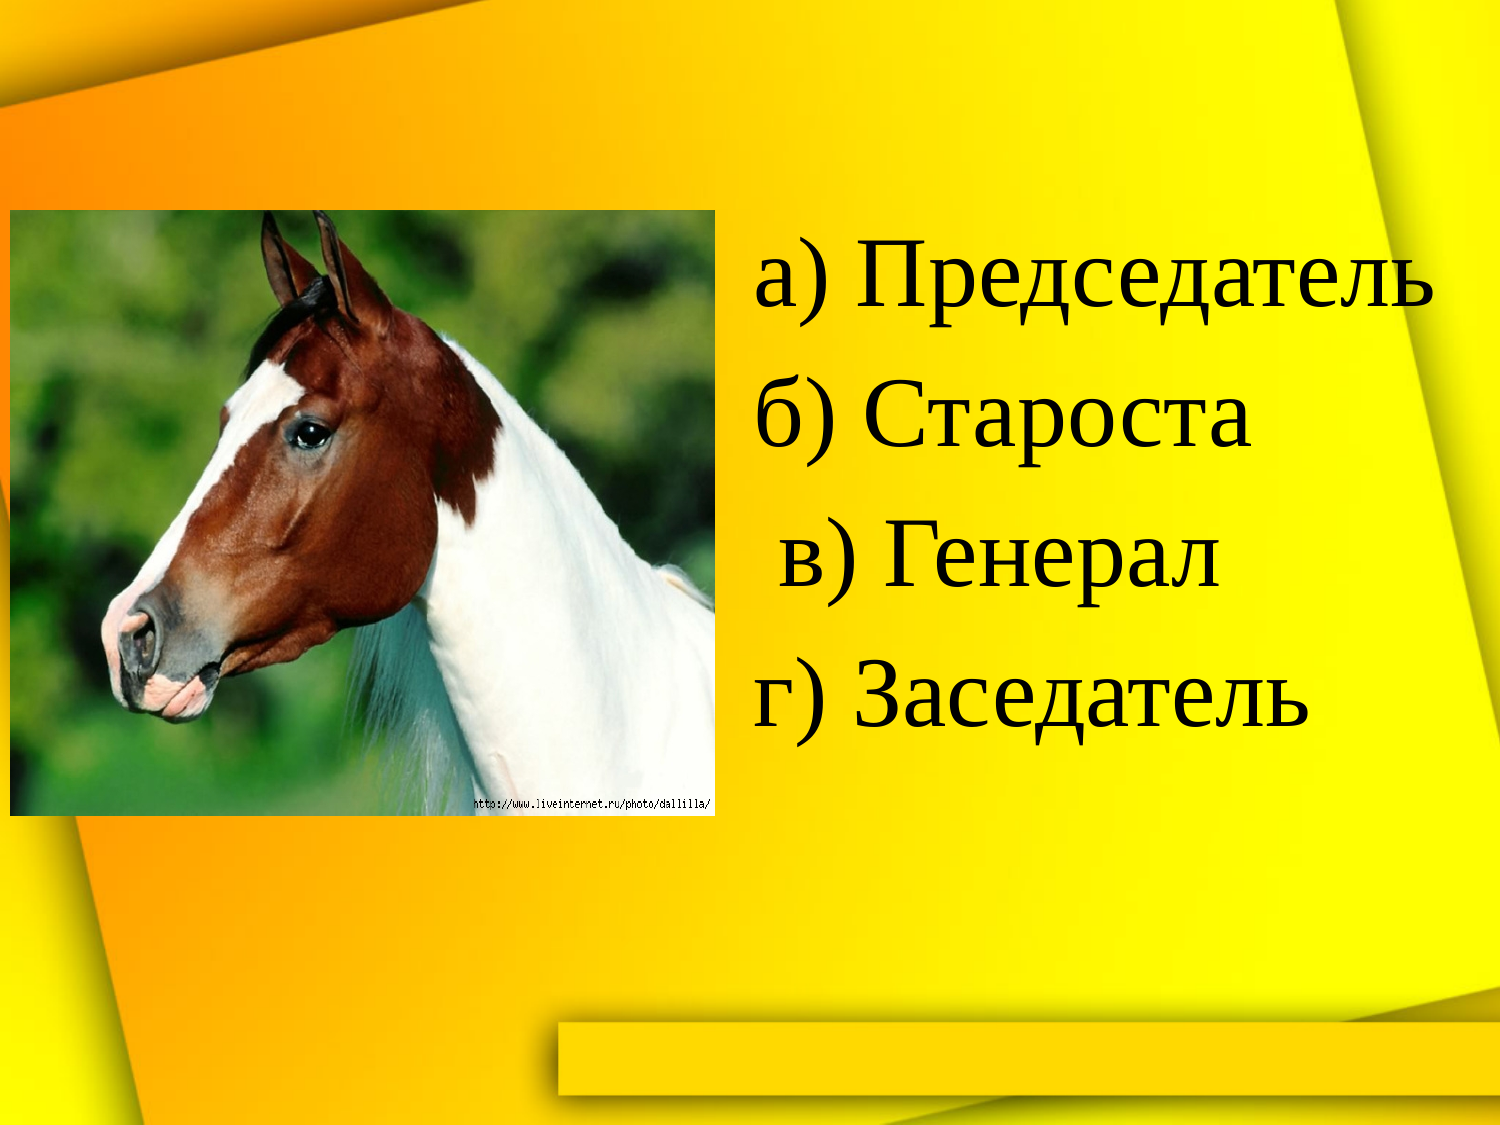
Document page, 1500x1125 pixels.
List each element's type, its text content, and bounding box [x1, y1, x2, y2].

picture [0, 0, 1500, 1125]
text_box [10, 210, 716, 816]
list а) Председатель б) Староста в) Генерал г) Заседатель [738, 198, 1466, 1001]
